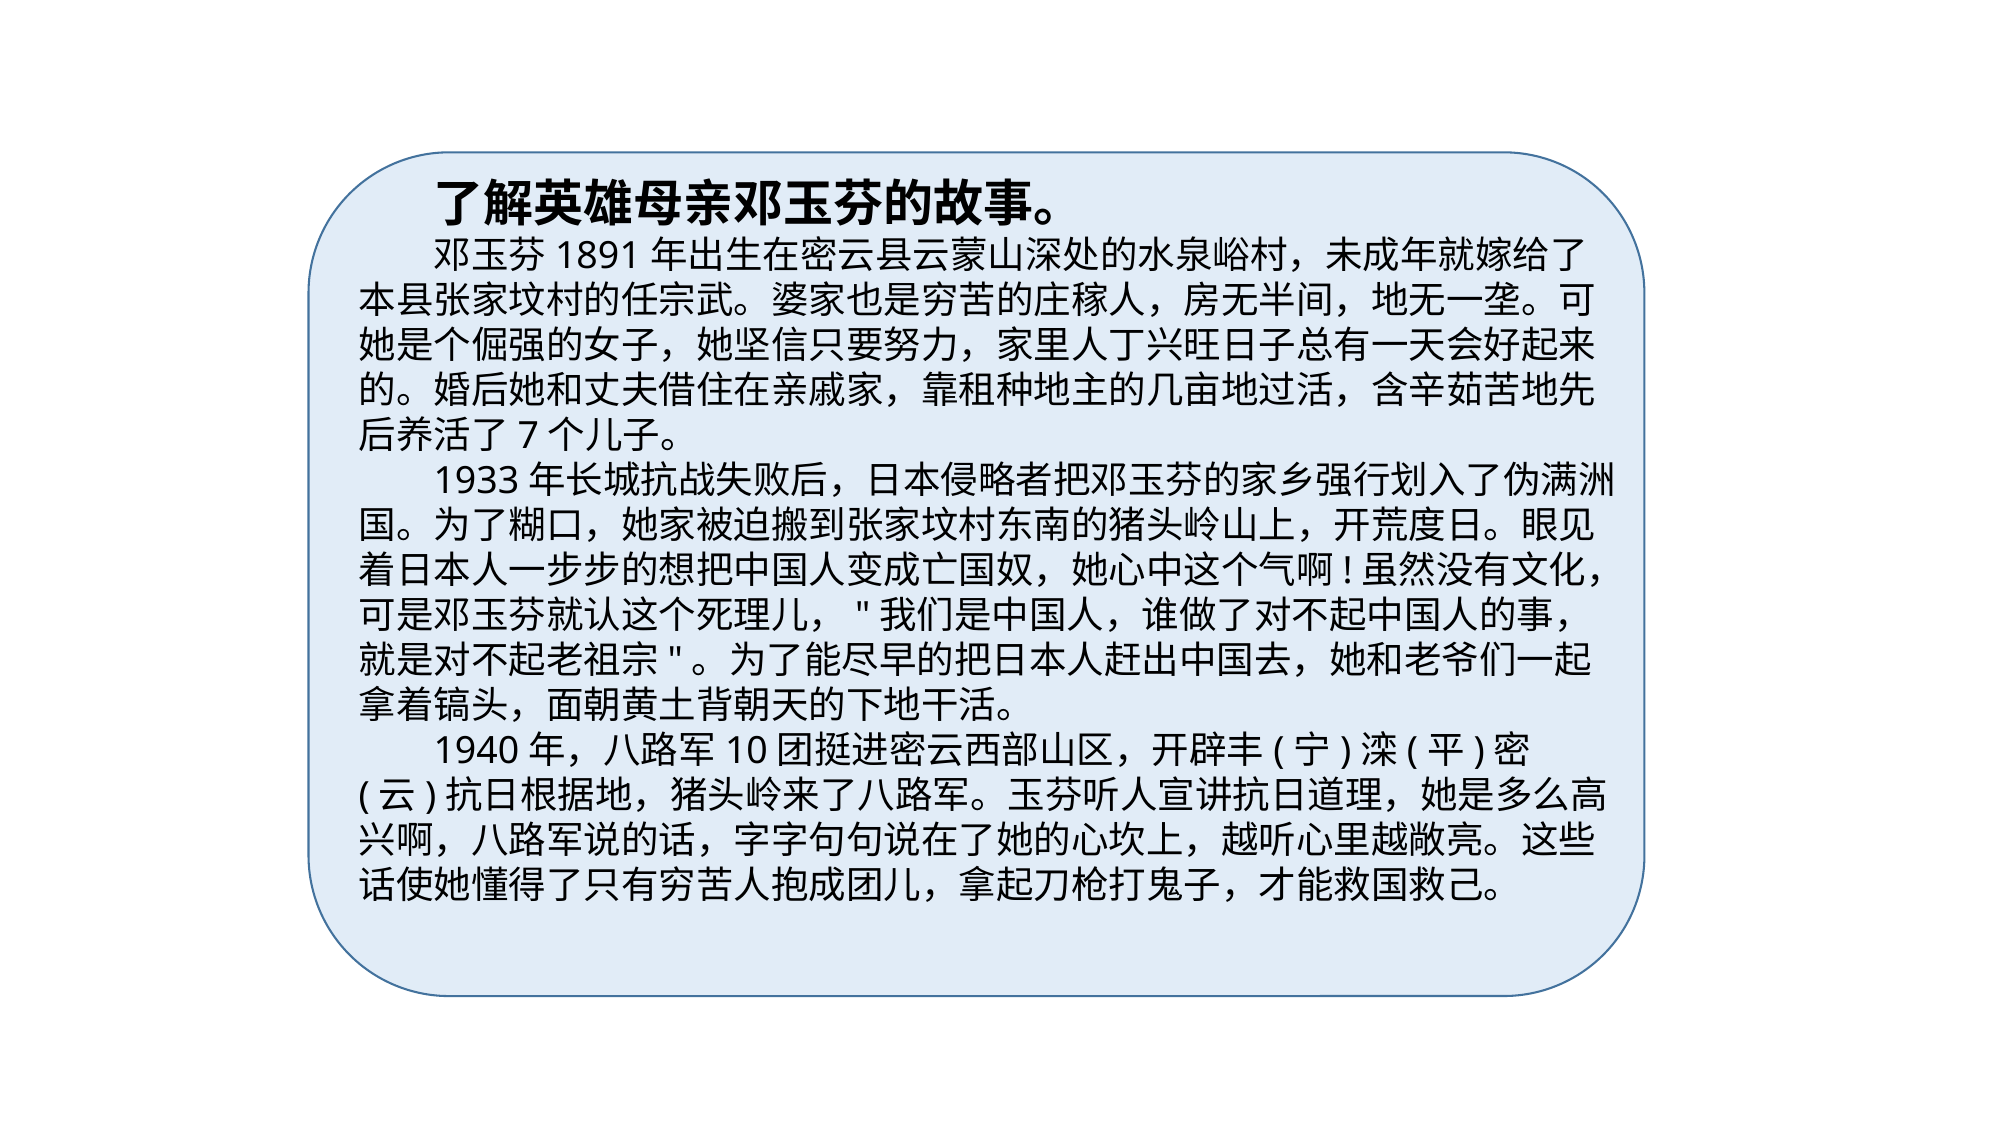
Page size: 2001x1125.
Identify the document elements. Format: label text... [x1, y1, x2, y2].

text_box 了解英雄母亲邓玉芬的故事。 邓玉芬1891年出生在密云县云蒙山深处的水泉峪村，未成年就嫁给了本县张家坟村的任宗武。婆家也是穷苦的庄稼人，房无半间，地无一垄。可她是个倔强的女子，她坚信只要努力，家里人丁兴旺日子总有一天会好起来的。婚后她和丈夫借住在亲戚家，靠租种地主的几亩地过活，含辛茹苦地先后养活了7个儿子。 1933年长城抗战失败后，日本侵略者把邓玉芬的家乡强行划入了伪满洲国。为了糊口，她家被迫搬到张家坟村东南的猪头岭山上，开荒度日。眼见着日本人一步步的想把中国人变成亡国奴，她心中这个气啊!虽然没有文化，可是邓玉芬就认这个死理儿，"我们是中国人，谁做了对不起中国人的事，就是对不起老祖宗"。为了能尽早的把日本人赶出中国去，她和老爷们一起拿着镐头，面朝黄土背朝天的下地干活。 1940年，八路军10团挺进密云西部山区，开辟丰(宁)滦(平)密(云)抗日根据地，猪头岭来了八路军。玉芬听人宣讲抗日道理，她是多么高兴啊，八路军说的话，字字句句说在了她的心坎上，越听心里越敞亮。这些话使她懂得了只有穷苦人抱成团儿，拿起刀枪打鬼子，才能救国救己。 [343, 163, 1633, 914]
text_box [392, 151, 1561, 163]
text_box [1633, 245, 1651, 411]
text_box [307, 199, 1646, 998]
